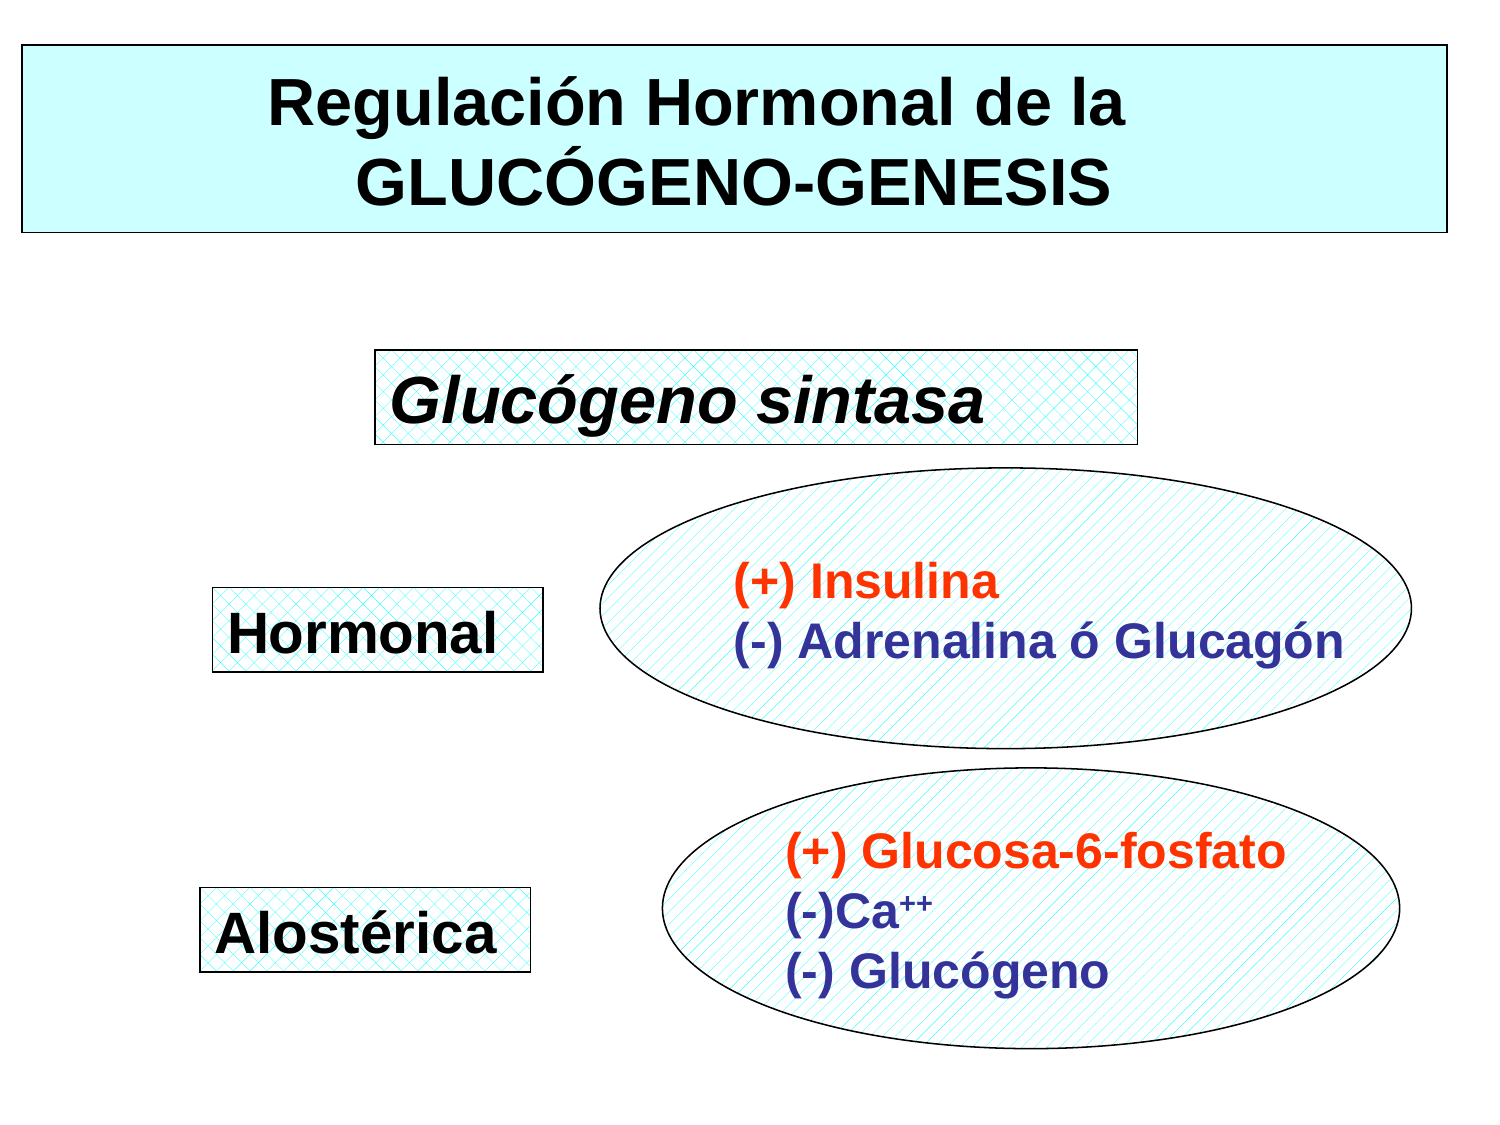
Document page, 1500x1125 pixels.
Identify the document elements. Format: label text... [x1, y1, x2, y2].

text_box (+) Insulina (-) Adrenalina ó Glucagón [600, 467, 1412, 749]
text_box Glucógeno sintasa [374, 349, 1138, 445]
text_box (+) Glucosa-6-fosfato (-)Ca++ (-) Glucógeno [662, 767, 1400, 1049]
text_box Alostérica [199, 887, 531, 973]
text_box Hormonal [212, 587, 544, 673]
title Regulación Hormonal de la GLUCÓGENO-GENESIS [21, 44, 1448, 233]
